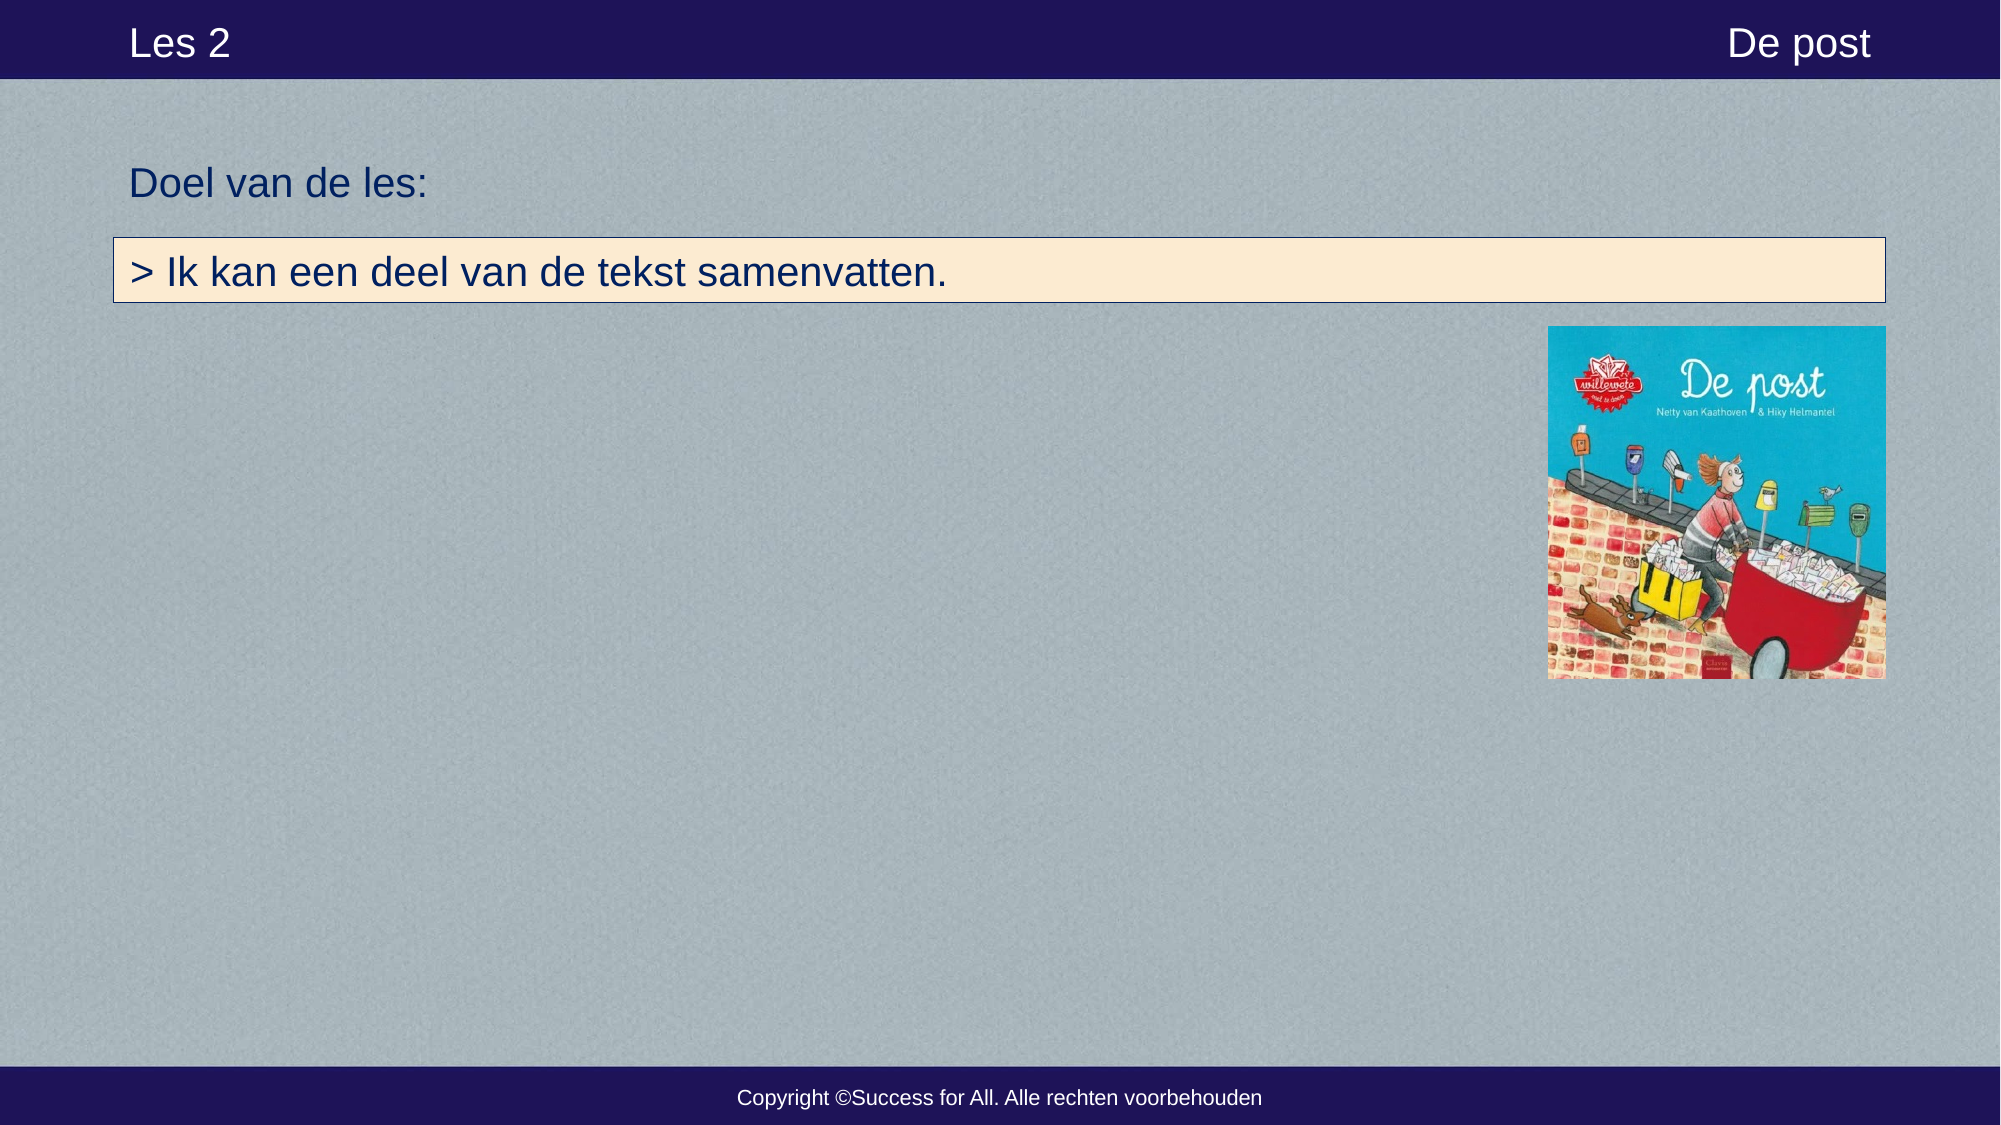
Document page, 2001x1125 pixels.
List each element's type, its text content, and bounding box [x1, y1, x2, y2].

text_box Doel van de les: [113, 148, 1635, 214]
text_box Copyright ©Success for All. Alle rechten voorbehouden [0, 1076, 2000, 1125]
text_box Les 2 [114, 8, 354, 73]
text_box > Ik kan een deel van de tekst samenvatten. [113, 237, 1886, 303]
picture [0, 0, 2001, 1125]
text_box De post [999, 8, 1886, 73]
